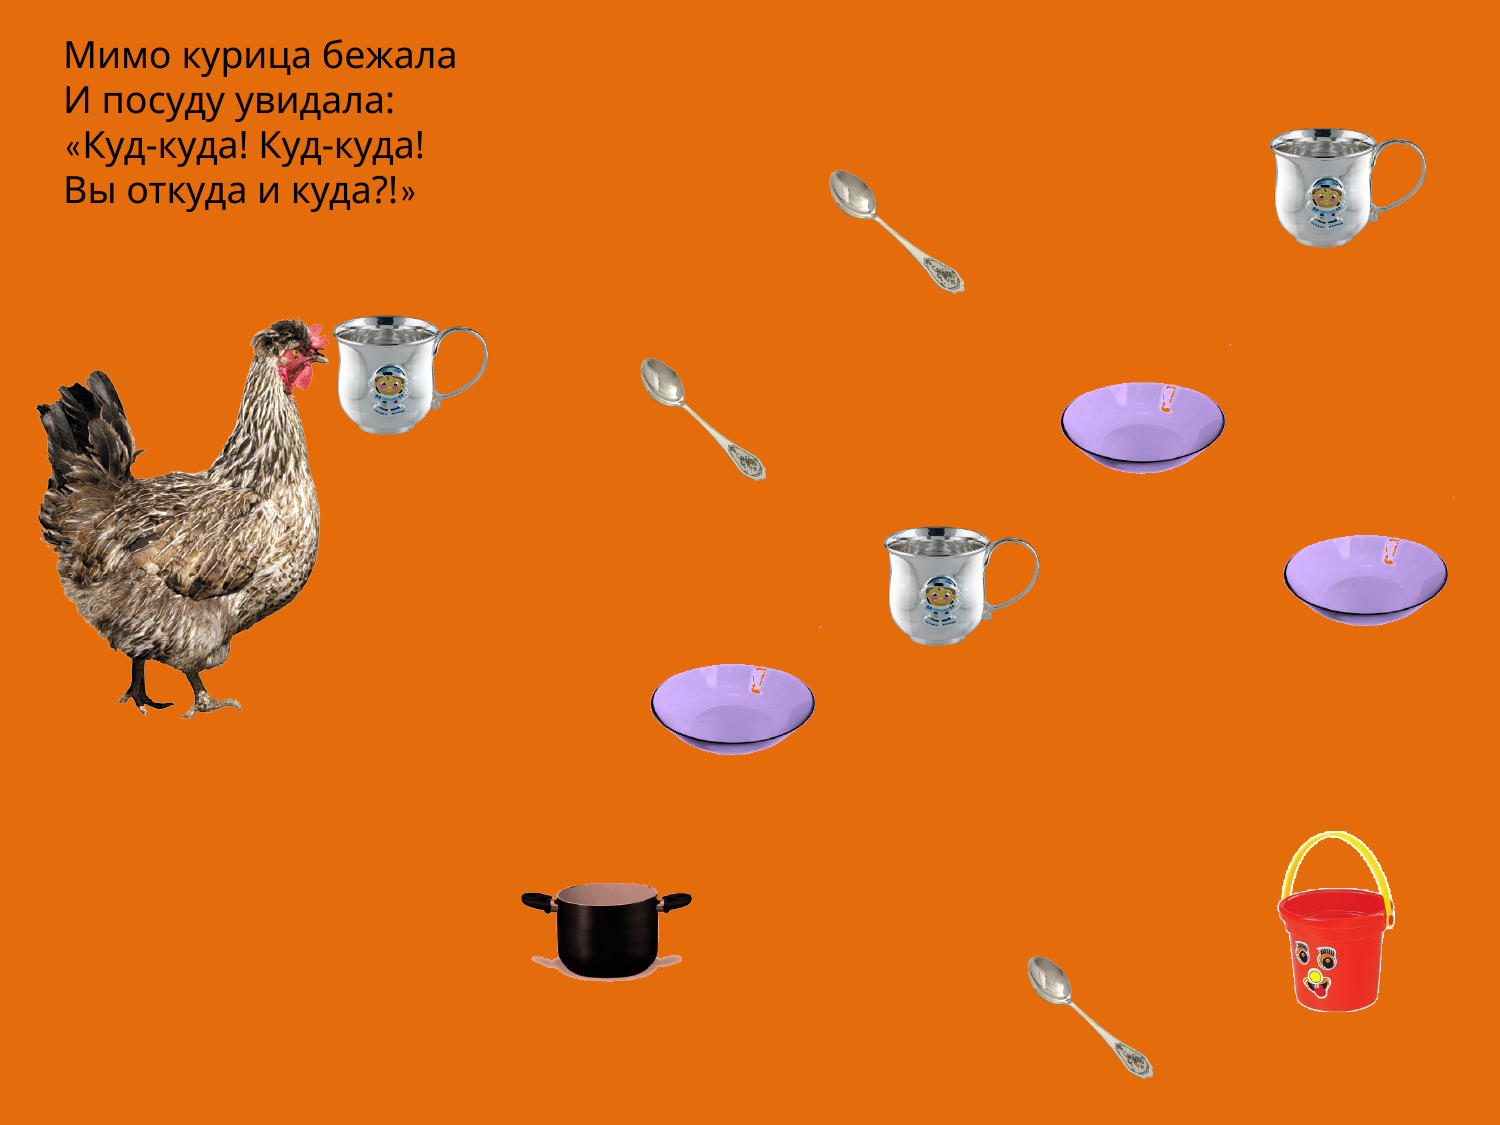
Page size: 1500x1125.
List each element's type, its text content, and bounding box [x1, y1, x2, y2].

picture [34, 281, 505, 719]
picture [866, 339, 1231, 680]
picture [644, 620, 821, 798]
text_box Мимо курица бежала И посуду увидала: «Куд-куда! Куд-куда! Вы откуда и куда?!» [23, 23, 774, 219]
picture [1253, 93, 1442, 282]
picture [632, 351, 774, 491]
picture [515, 831, 697, 1024]
picture [1019, 948, 1161, 1088]
picture [820, 163, 973, 303]
picture [1277, 491, 1454, 669]
picture [1277, 831, 1395, 1012]
